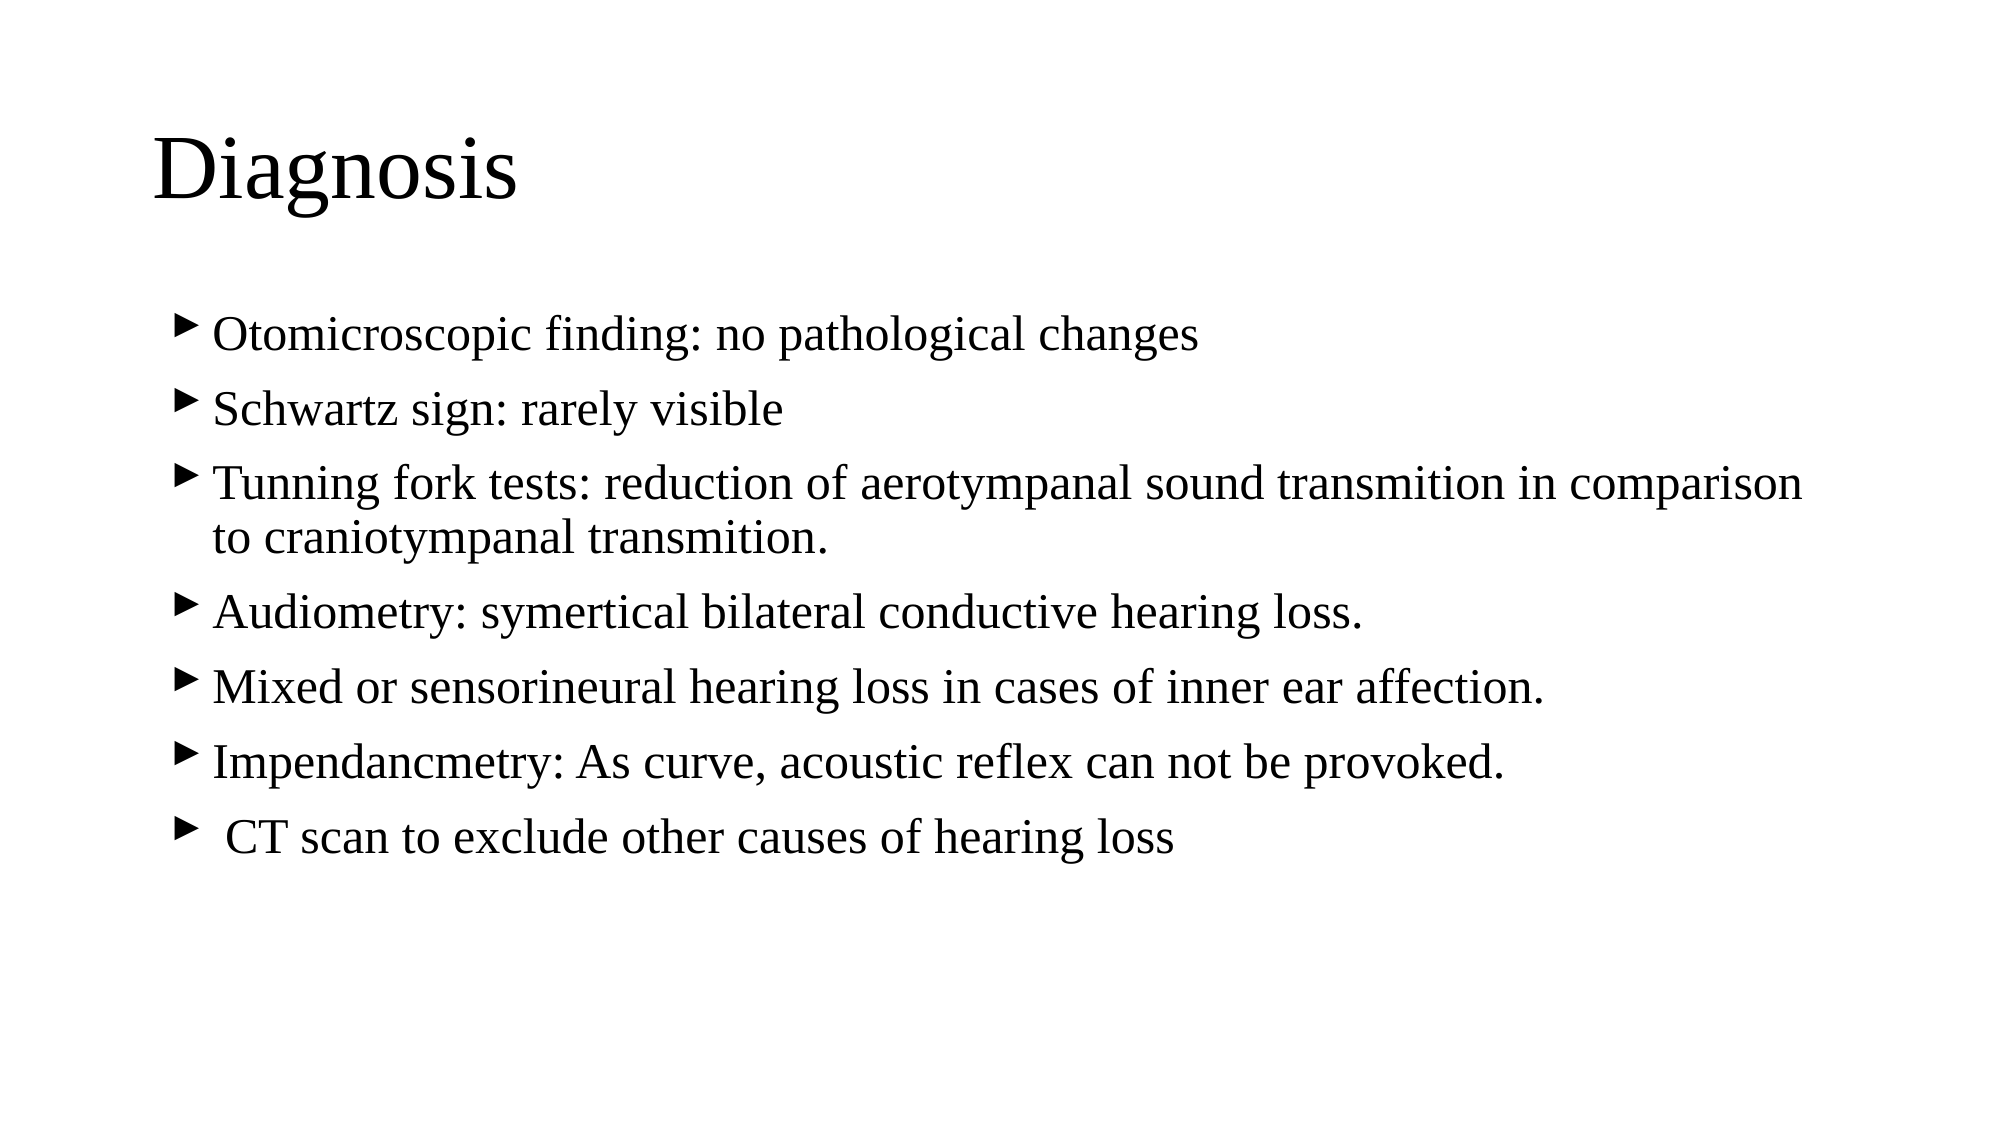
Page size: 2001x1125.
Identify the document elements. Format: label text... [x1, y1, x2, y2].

list Otomicroscopic finding: no pathological changes Schwartz sign: rarely visible Tunning fork tests: reduction of aerotympanal sound transmition in comparison to craniotympanal transmition. Audiometry: symertical bilateral conductive hearing loss. Mixed or sensorineural hearing loss in cases of inner ear affection. Impendancmetry: As curve, acoustic reflex can not be provoked. CT scan to exclude other causes of hearing loss [137, 299, 1863, 1014]
title Diagnosis [137, 59, 1863, 278]
